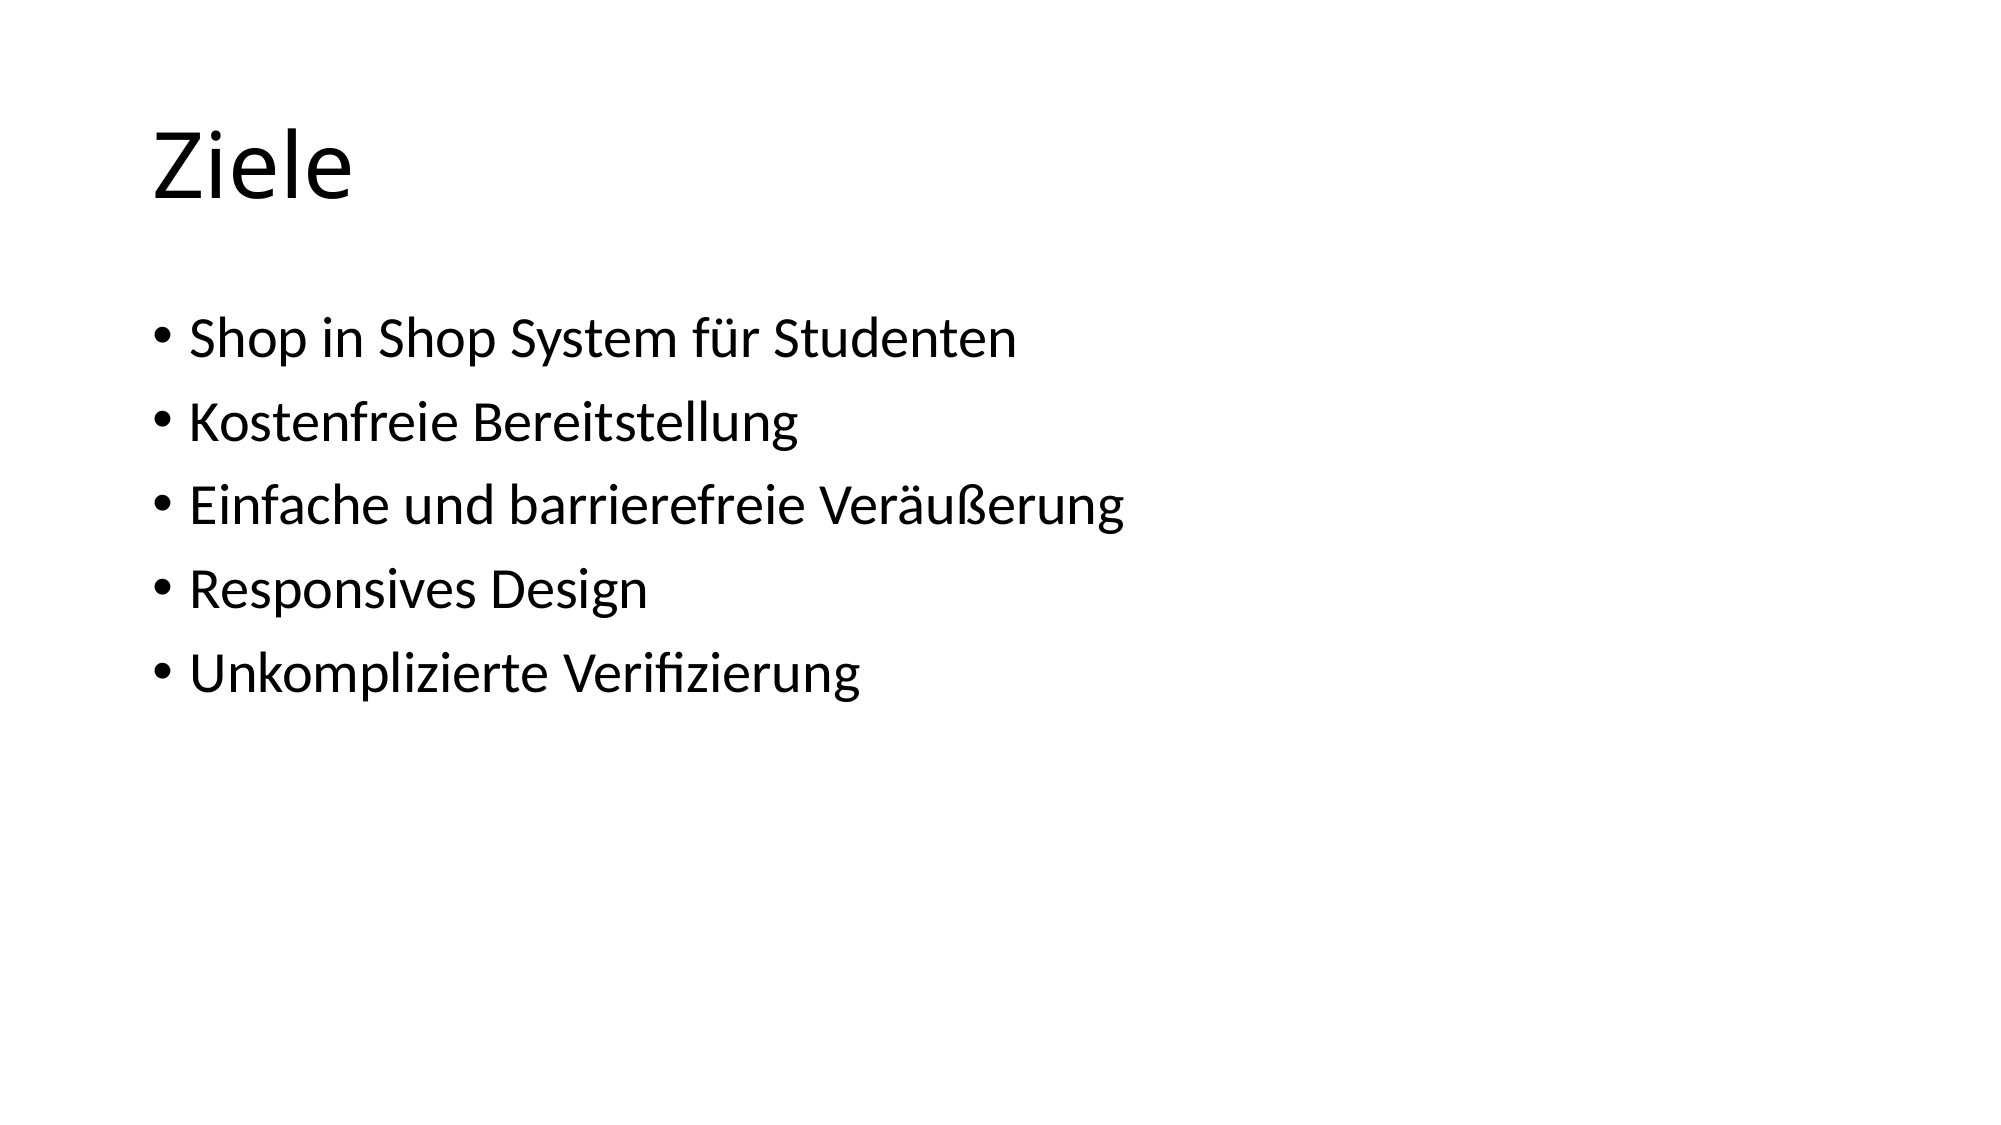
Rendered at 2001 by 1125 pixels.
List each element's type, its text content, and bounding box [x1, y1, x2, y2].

list Shop in Shop System für Studenten Kostenfreie Bereitstellung Einfache und barrierefreie Veräußerung Responsives Design Unkomplizierte Verifizierung [137, 299, 1863, 1014]
title Ziele [137, 59, 1863, 278]
